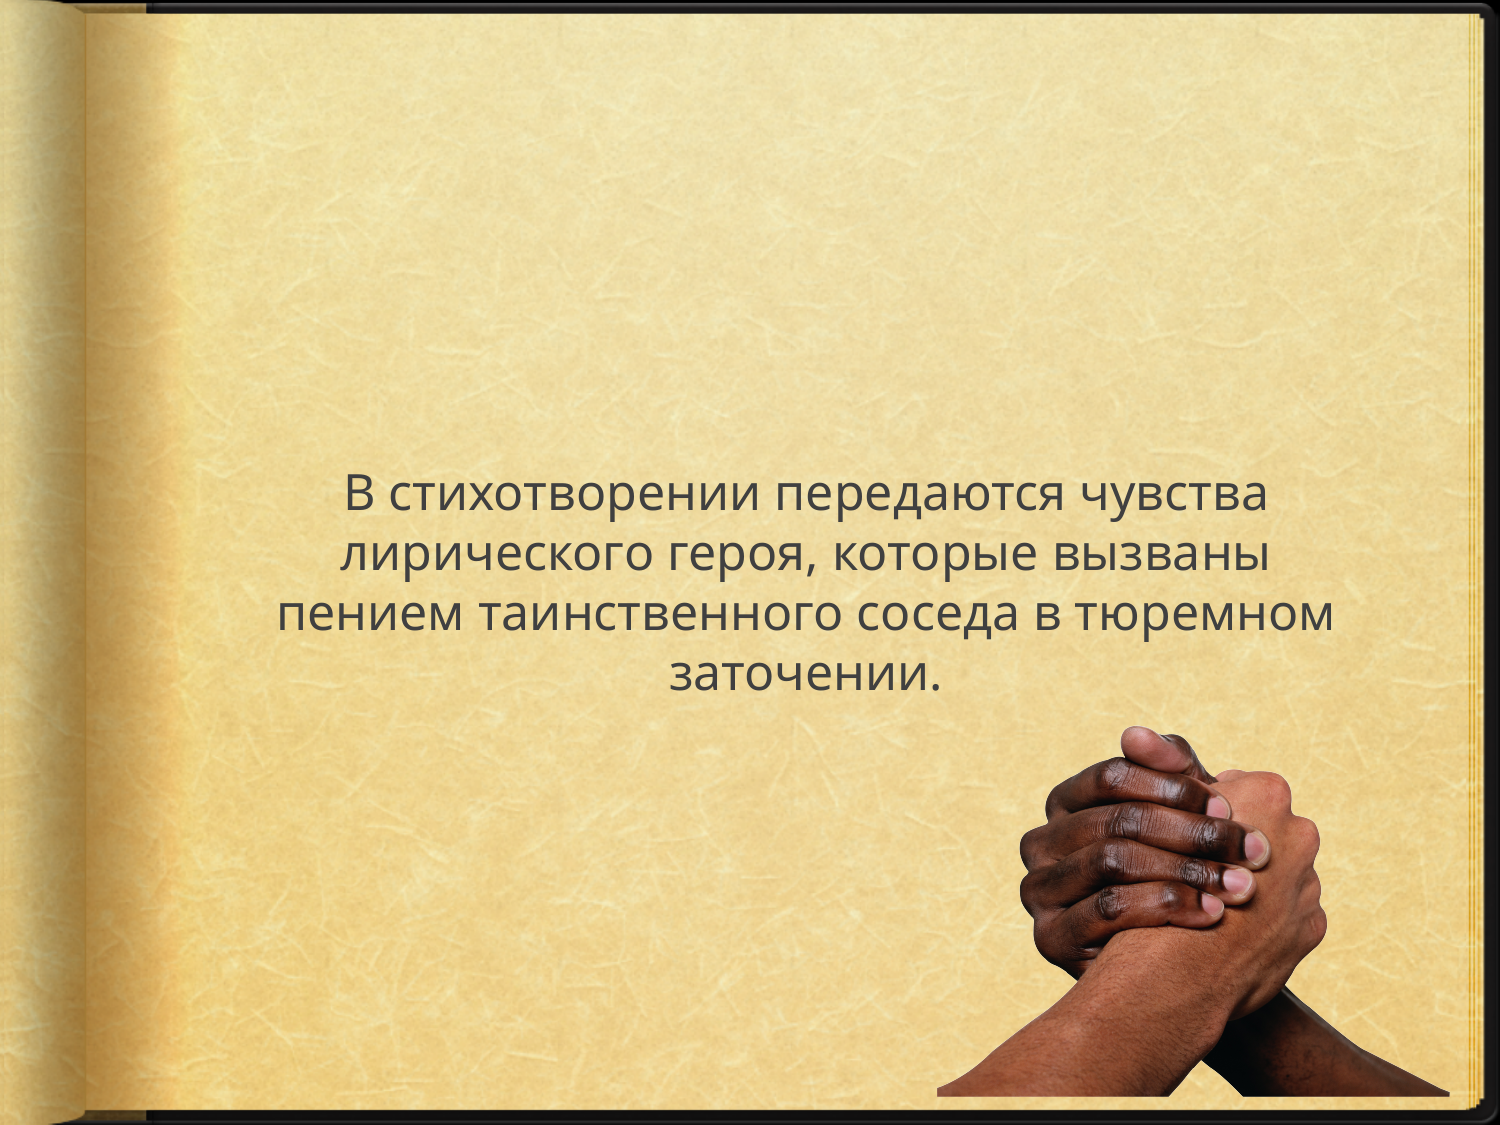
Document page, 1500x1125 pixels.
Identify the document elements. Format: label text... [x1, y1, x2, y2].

picture [0, 0, 1500, 1125]
list В стихотворении передаются чувства лирического героя, которые вызваны пением таинственного соседа в тюремном заточении. [225, 212, 1388, 890]
